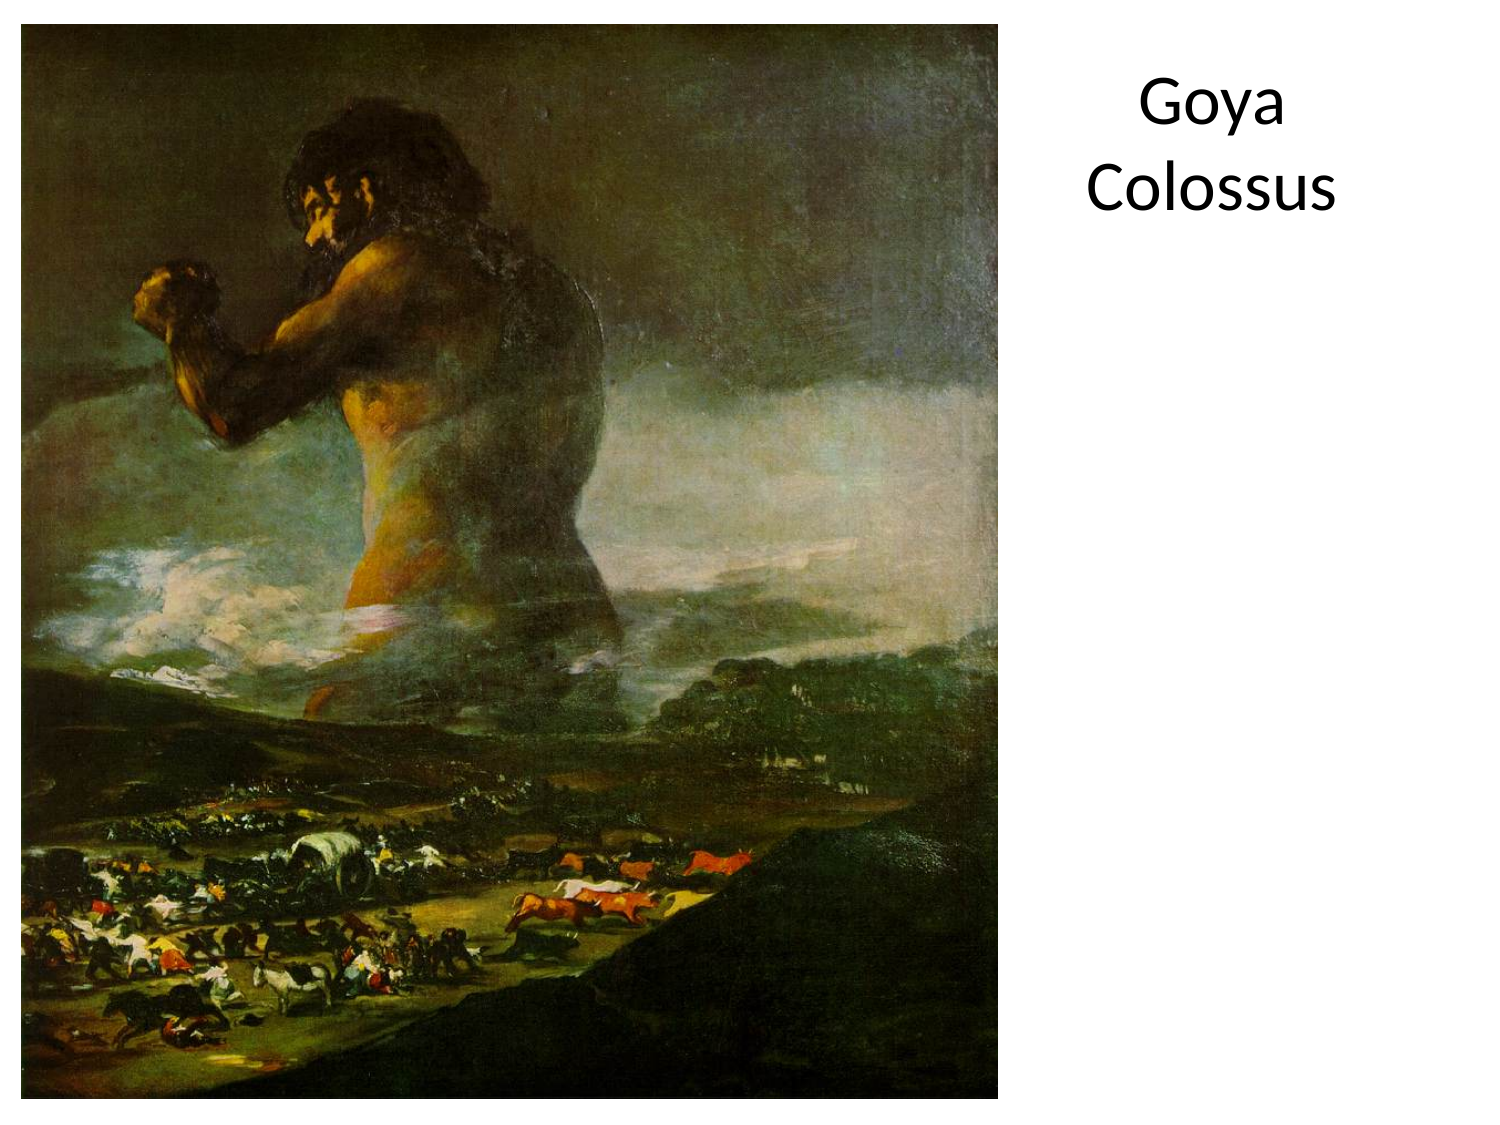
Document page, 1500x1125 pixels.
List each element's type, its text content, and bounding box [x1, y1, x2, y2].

picture [20, 24, 998, 1099]
title Goya Colossus [1002, 45, 1425, 233]
